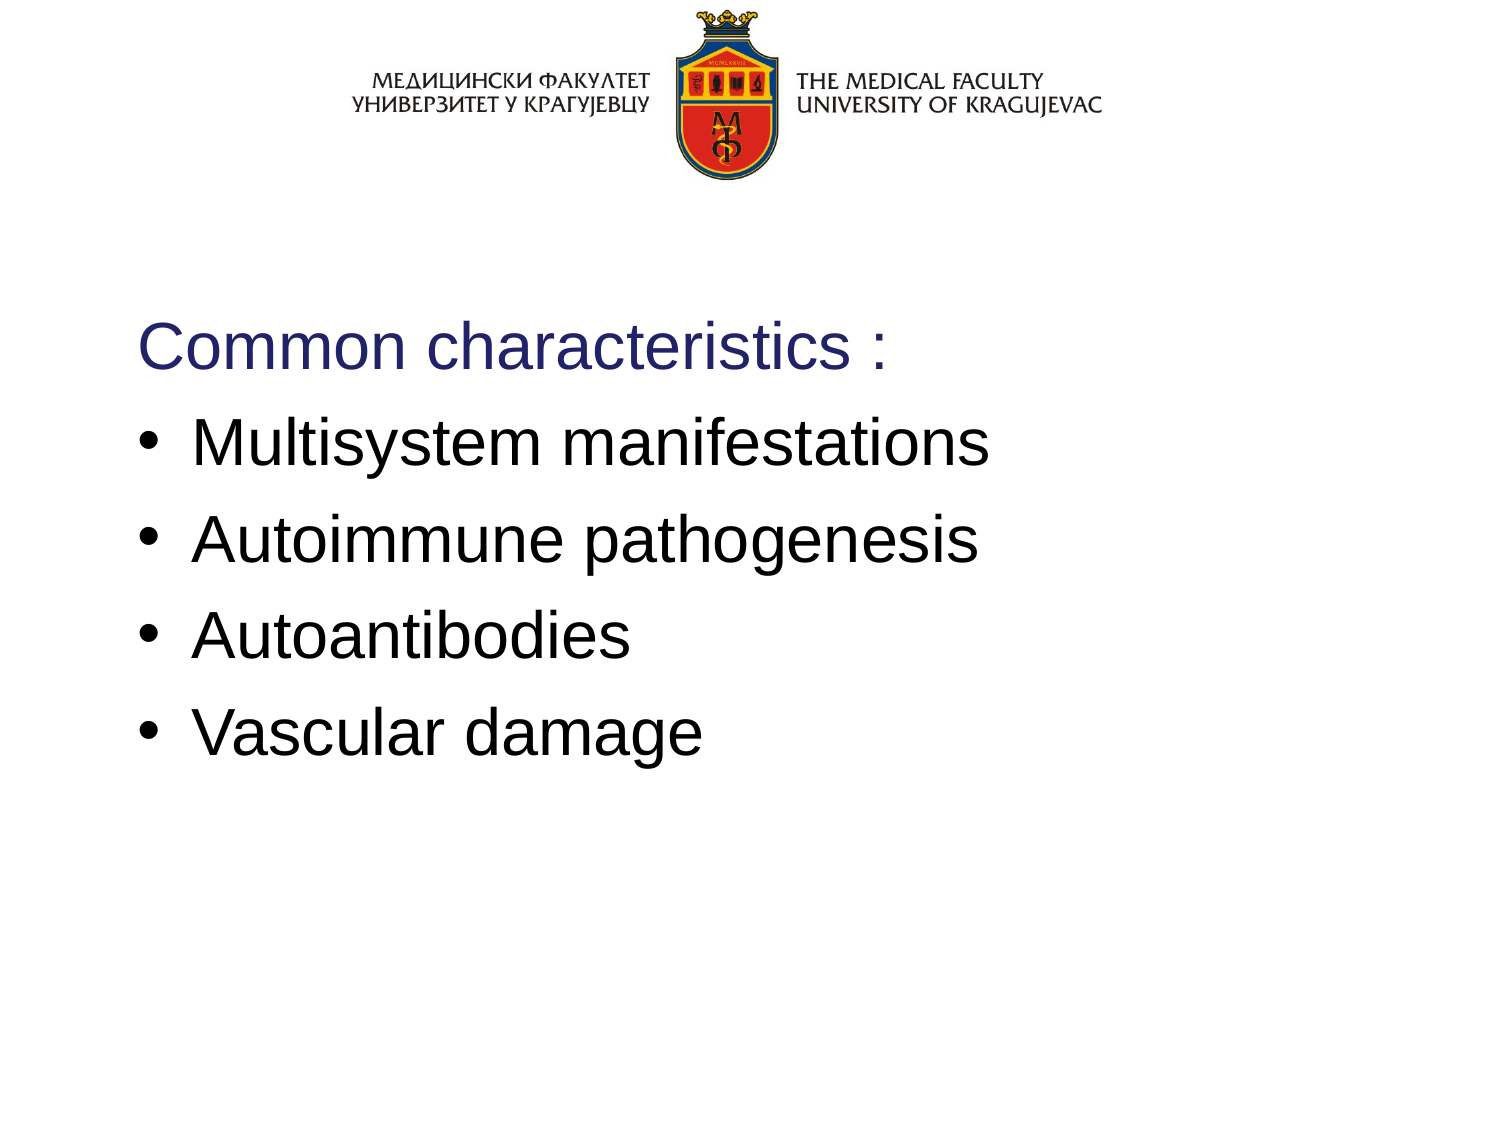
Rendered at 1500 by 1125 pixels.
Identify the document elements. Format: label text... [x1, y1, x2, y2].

picture [328, 0, 1125, 191]
text_box Common characteristics : Multisystem manifestations Autoimmune pathogenesis Autoantibodies Vascular damage [121, 233, 1275, 1000]
